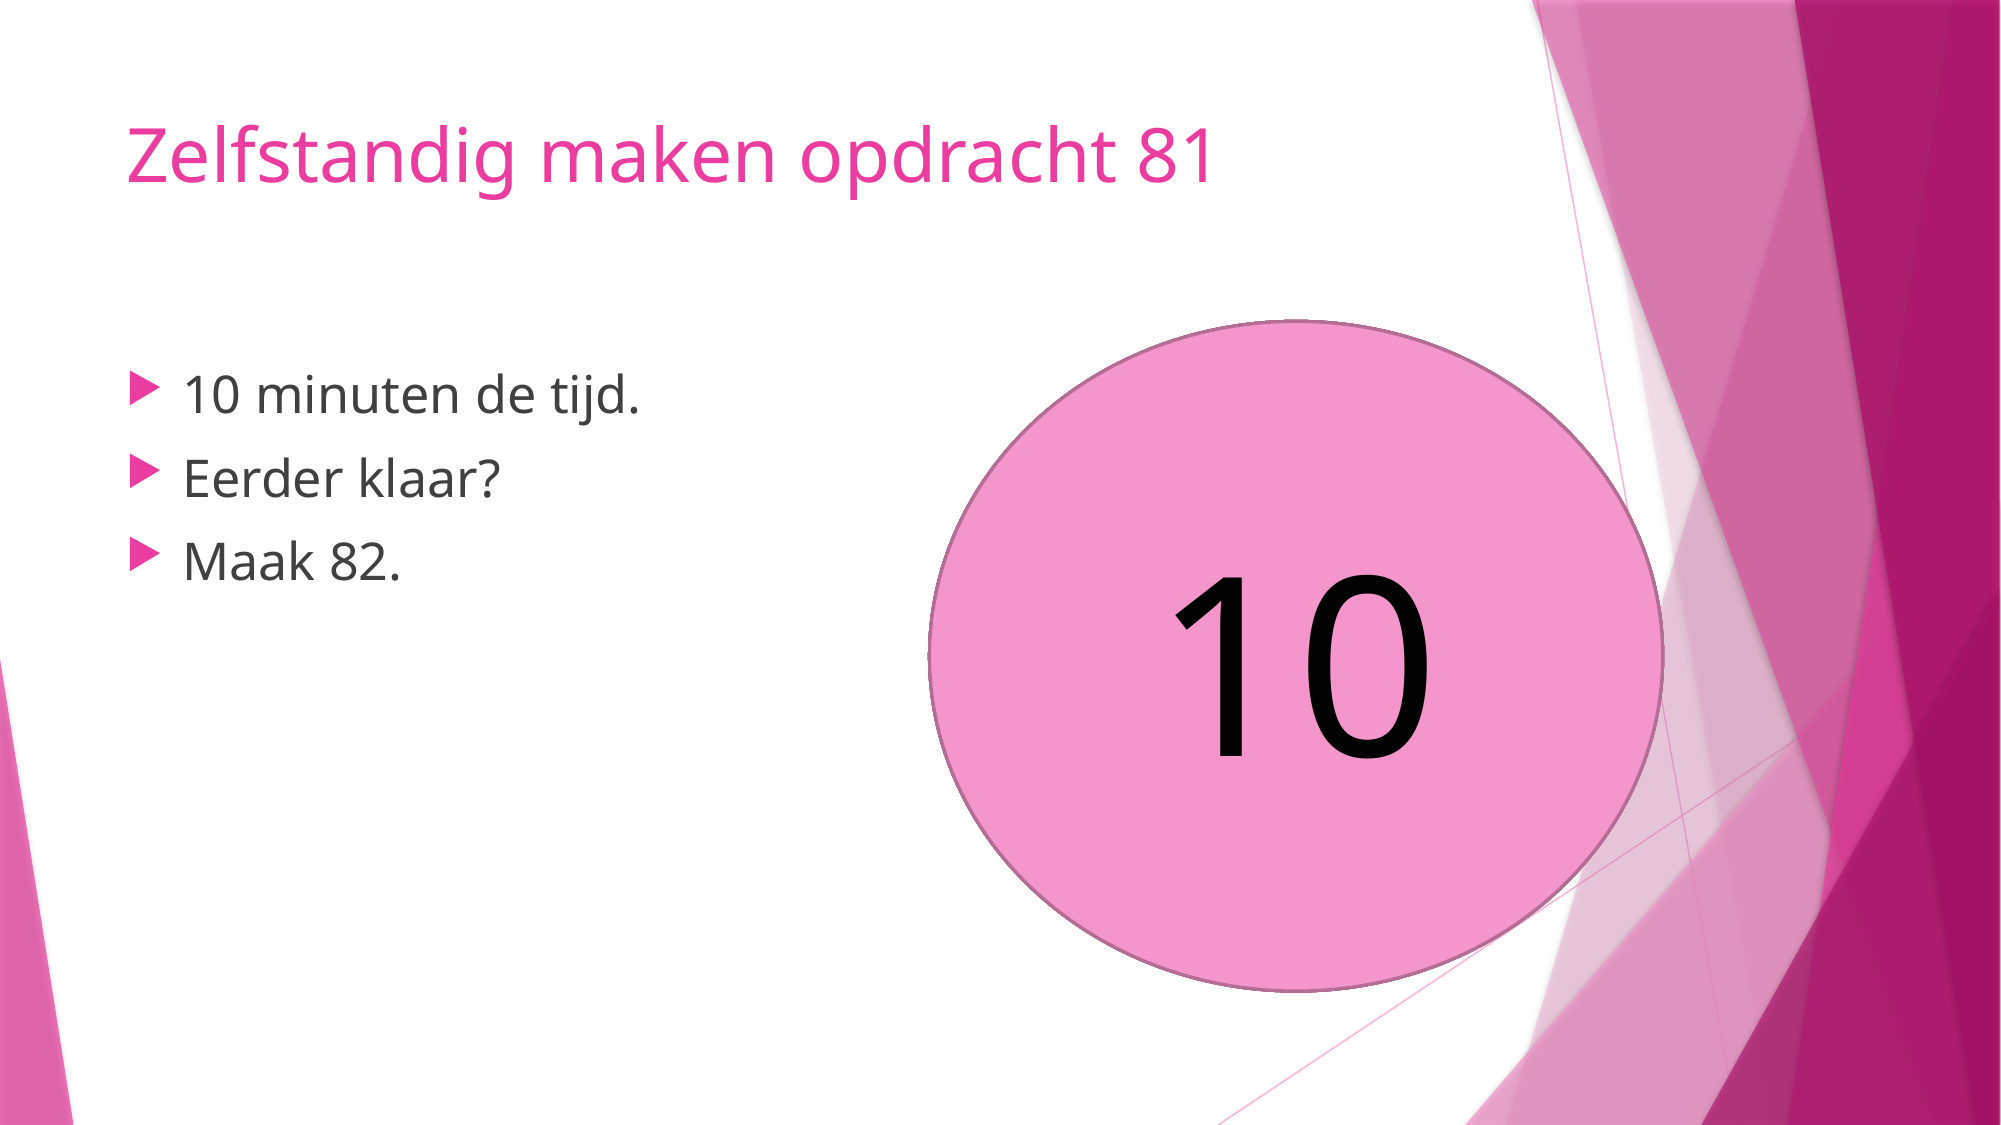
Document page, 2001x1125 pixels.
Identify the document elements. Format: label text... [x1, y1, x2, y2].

text_box 10 [927, 319, 1665, 993]
title Zelfstandig maken opdracht 81 [111, 99, 1522, 317]
list 10 minuten de tijd. Eerder klaar? Maak 82. [111, 354, 831, 962]
